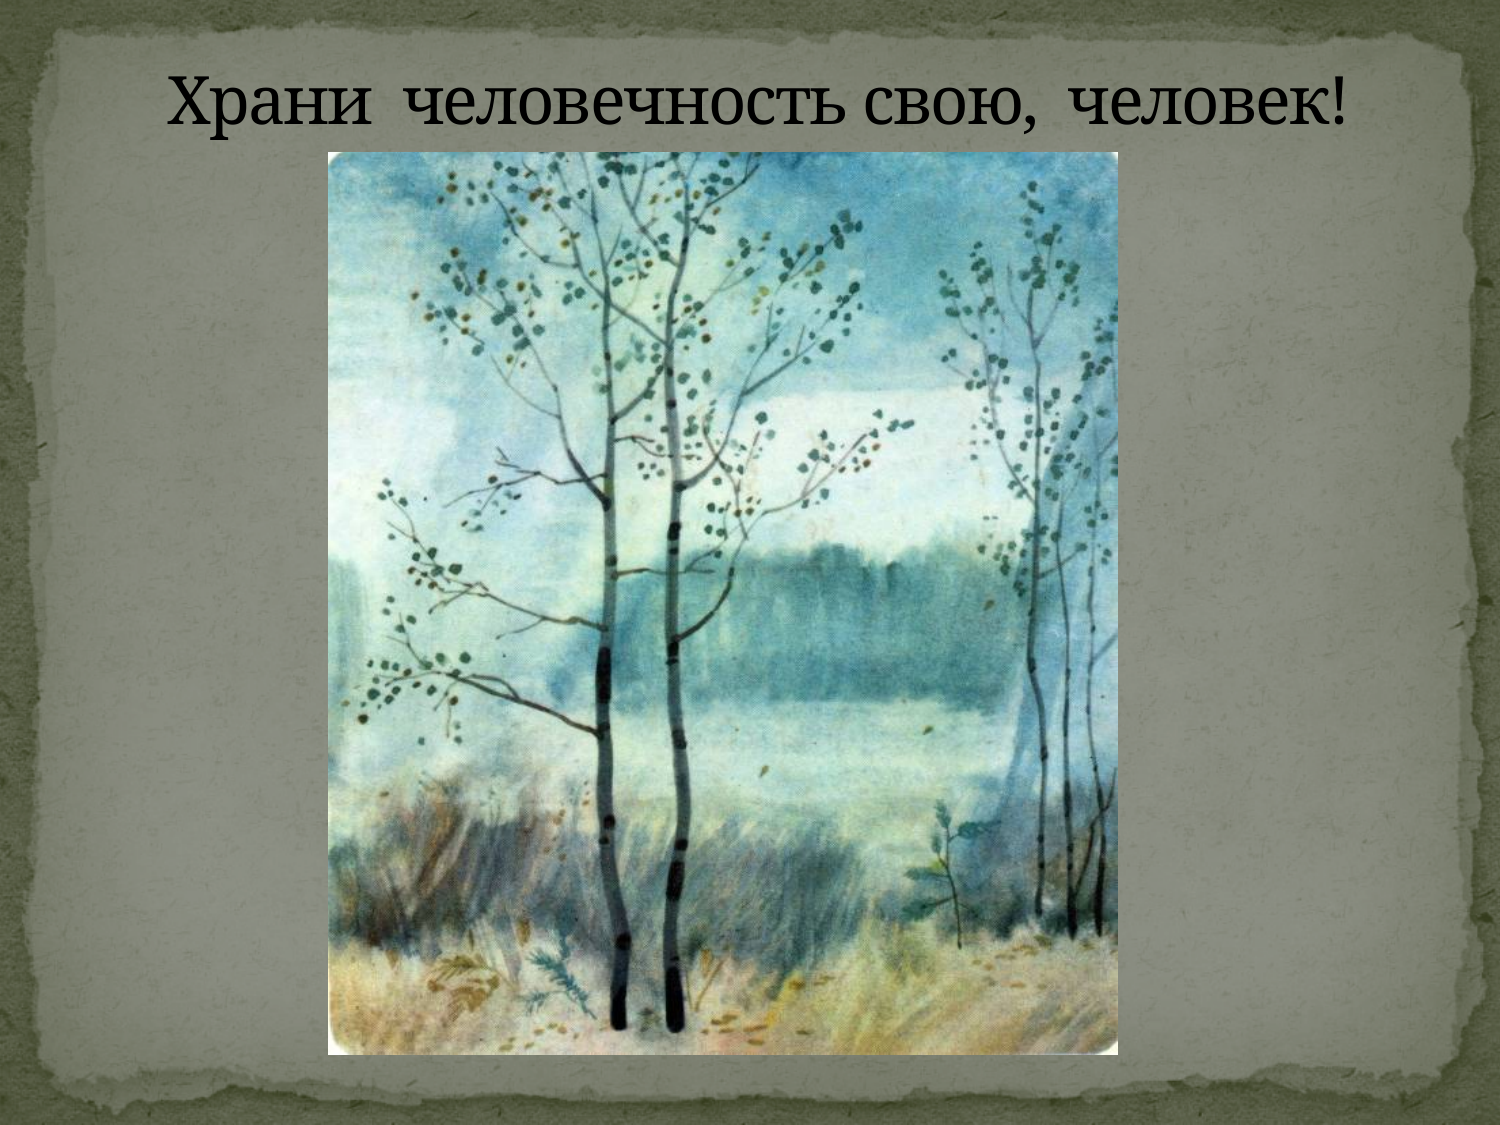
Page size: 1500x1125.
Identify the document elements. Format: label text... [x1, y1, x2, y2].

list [331, 155, 1115, 1053]
title Храни человечность свою, человек! [74, 24, 1425, 225]
